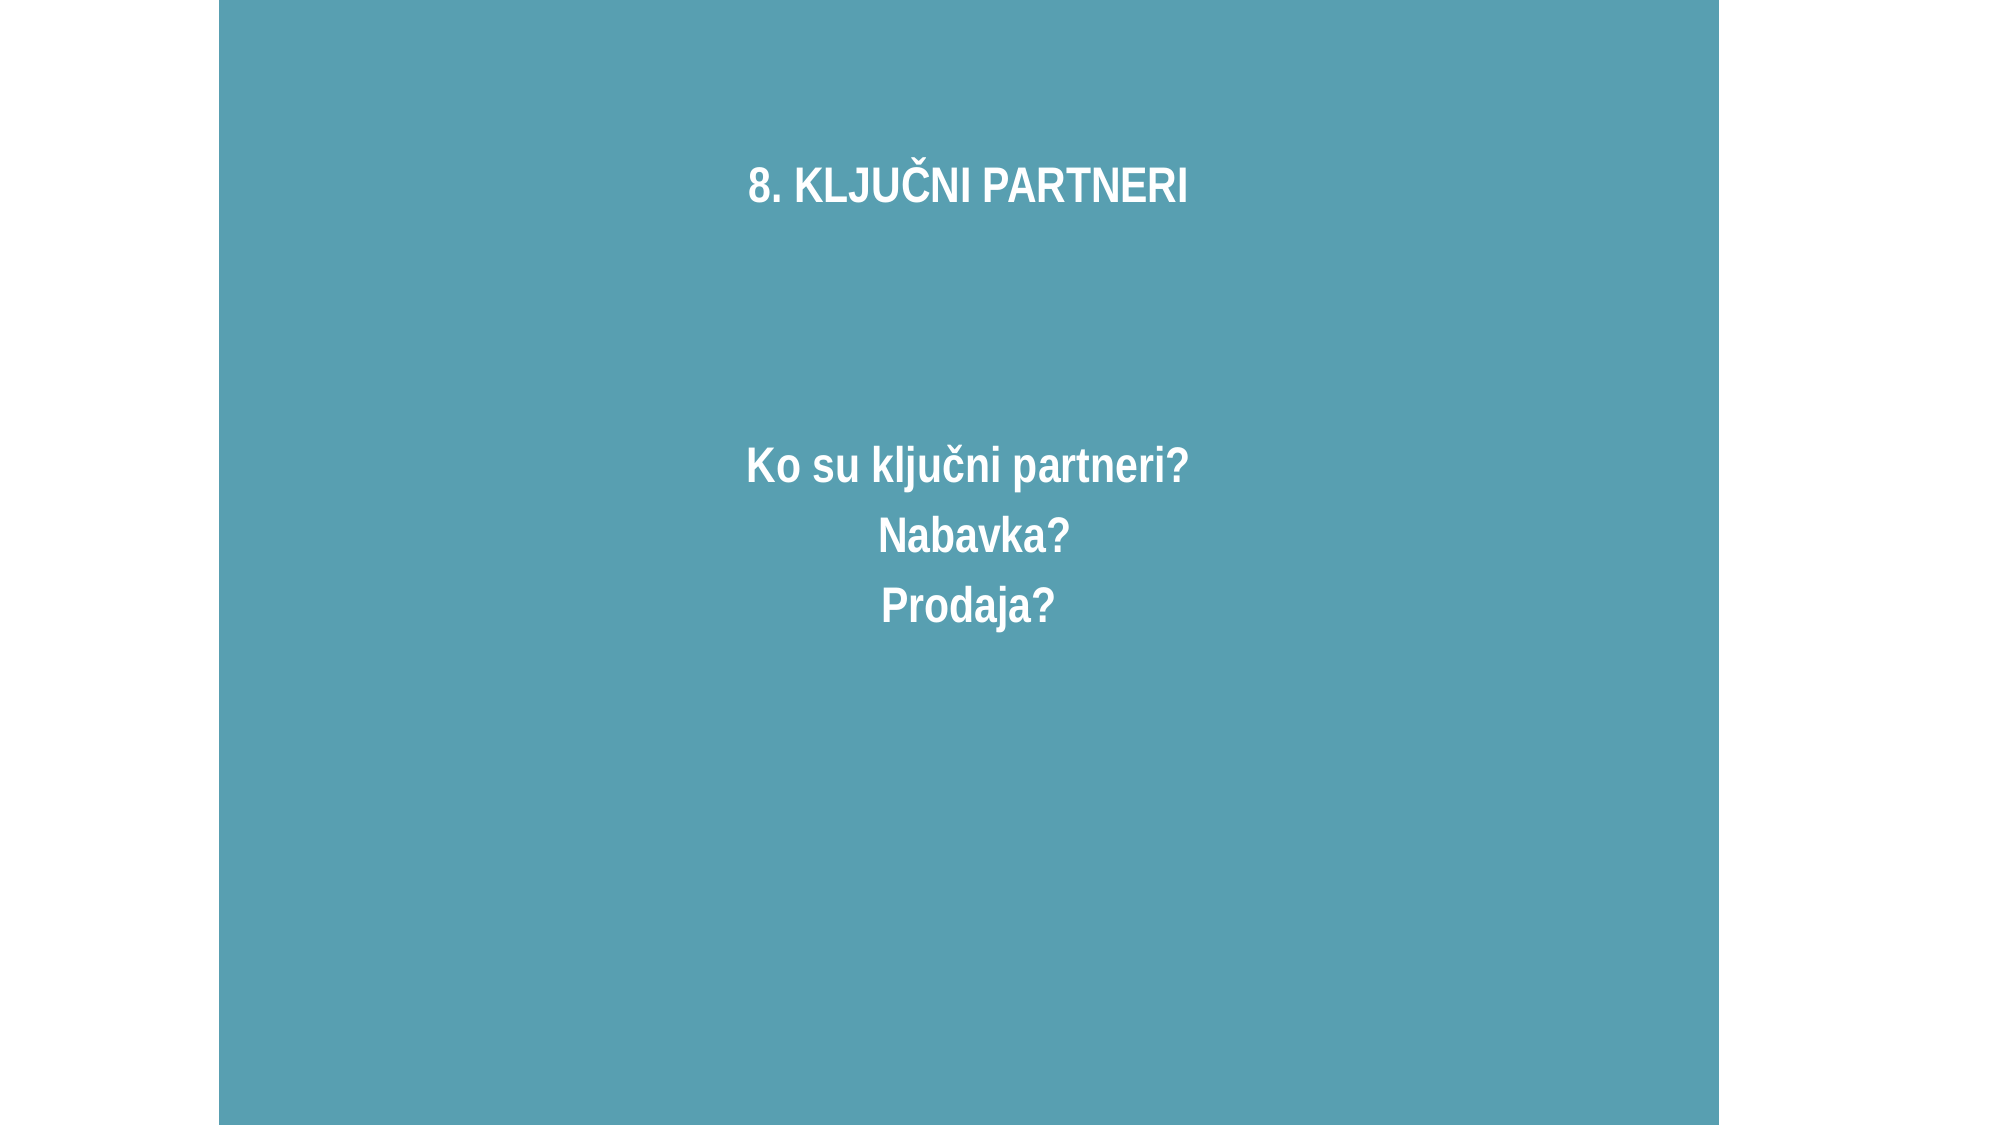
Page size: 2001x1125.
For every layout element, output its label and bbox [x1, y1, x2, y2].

picture [218, 0, 1720, 1125]
